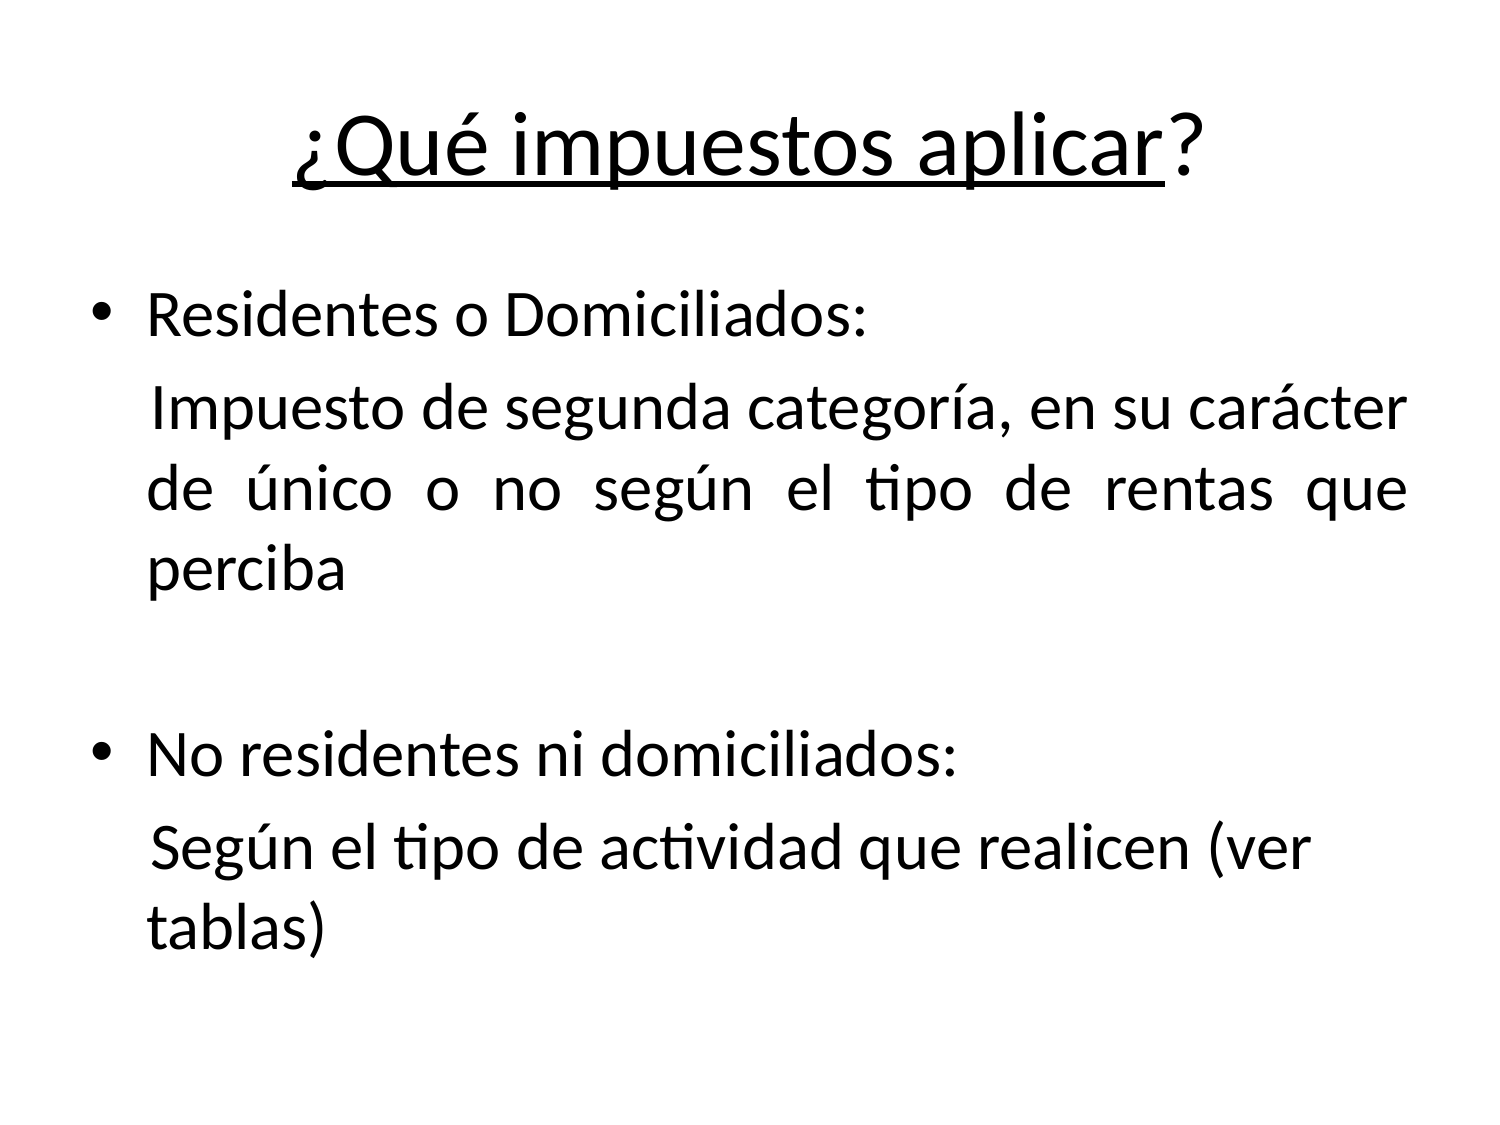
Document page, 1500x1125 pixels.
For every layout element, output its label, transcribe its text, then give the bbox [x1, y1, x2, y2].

title ¿Qué impuestos aplicar? [74, 44, 1426, 233]
list Residentes o Domiciliados: Impuesto de segunda categoría, en su carácter de único o no según el tipo de rentas que perciba No residentes ni domiciliados: Según el tipo de actividad que realicen (ver tablas) [74, 262, 1426, 1006]
